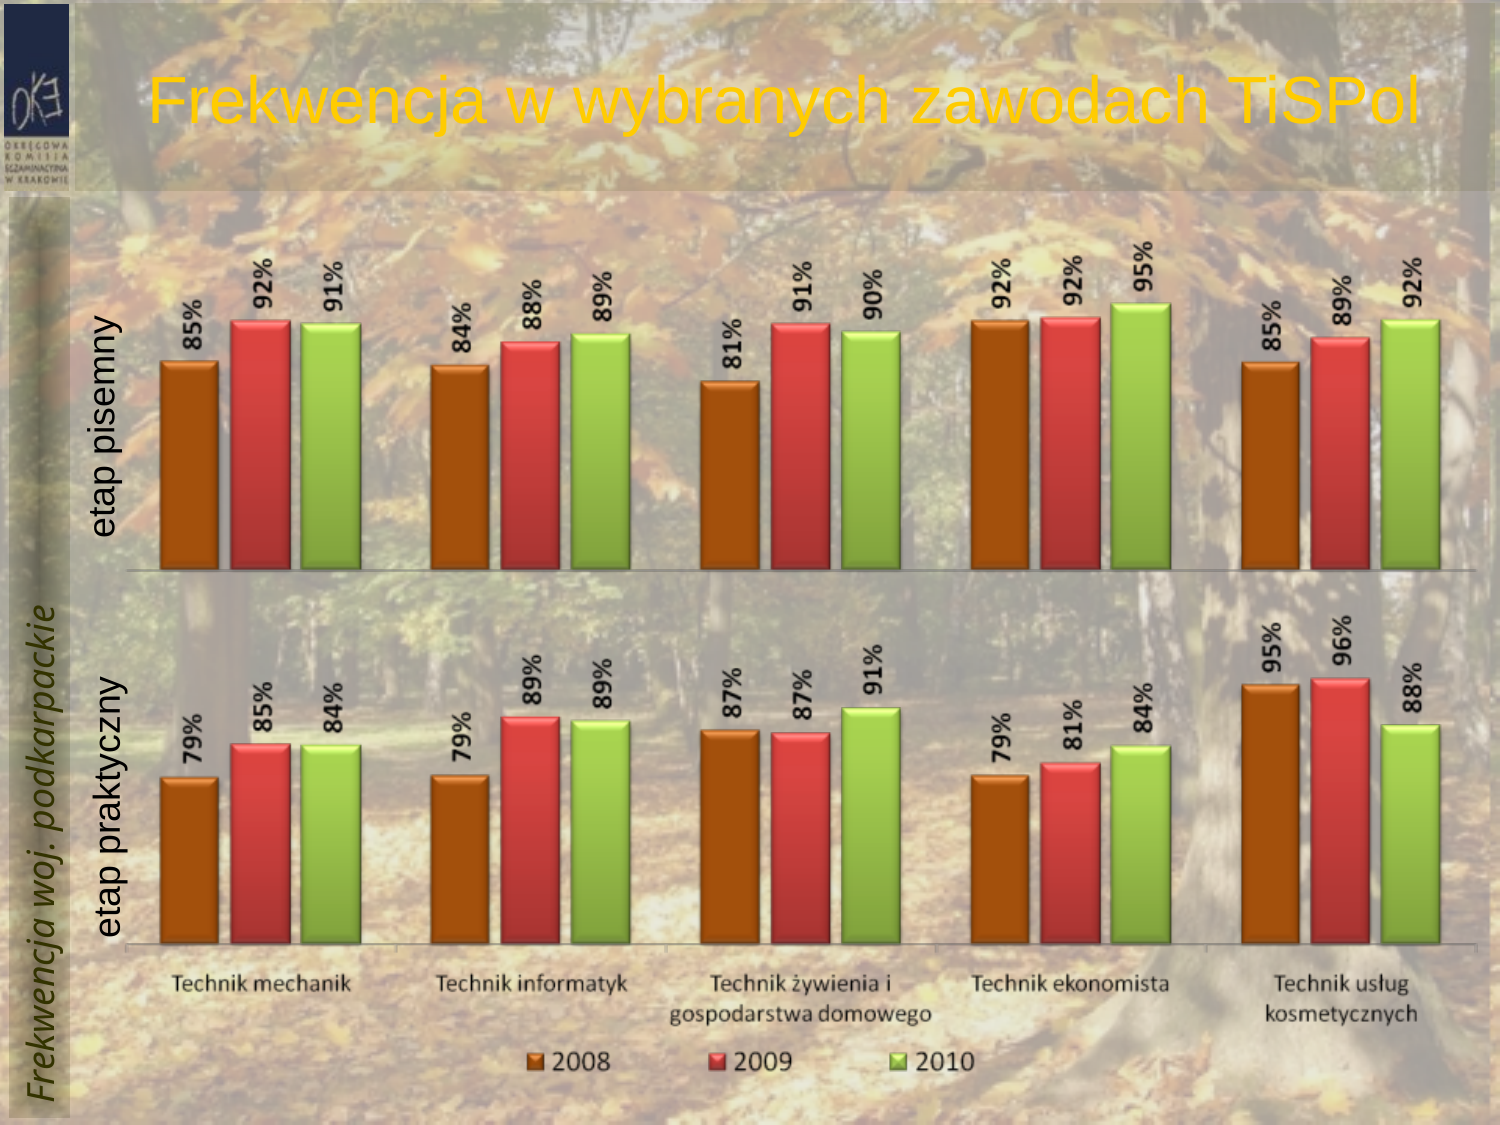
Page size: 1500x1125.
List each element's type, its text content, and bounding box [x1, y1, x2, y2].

title Frekwencja w wybranych zawodach TiSPol [74, 3, 1495, 192]
text_box Frekwencja woj. podkarpackie [9, 197, 70, 1118]
picture [66, 212, 1492, 1100]
